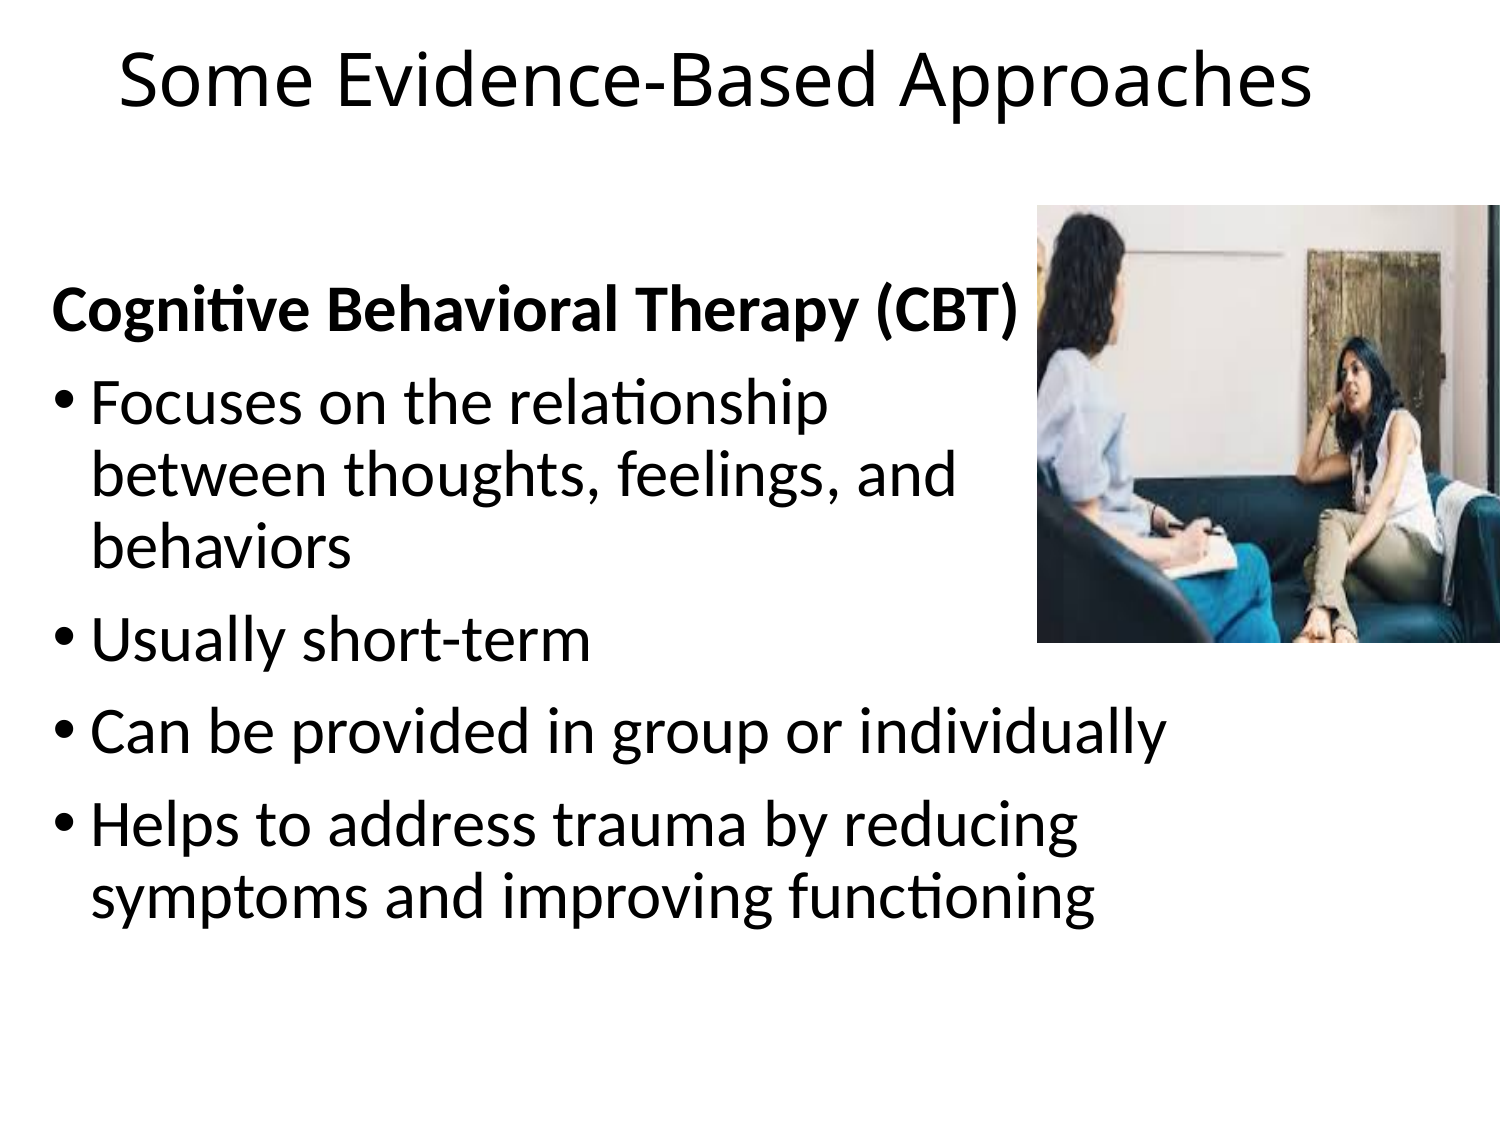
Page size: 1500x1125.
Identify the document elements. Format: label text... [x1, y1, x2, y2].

picture [1037, 205, 1500, 643]
list Cognitive Behavioral Therapy (CBT) Focuses on the relationship between thoughts, feelings, and behaviors Usually short-term Can be provided in group or individually Helps to address trauma by reducing symptoms and improving functioning [37, 165, 1332, 1125]
title Some Evidence-Based Approaches [103, 0, 1397, 166]
